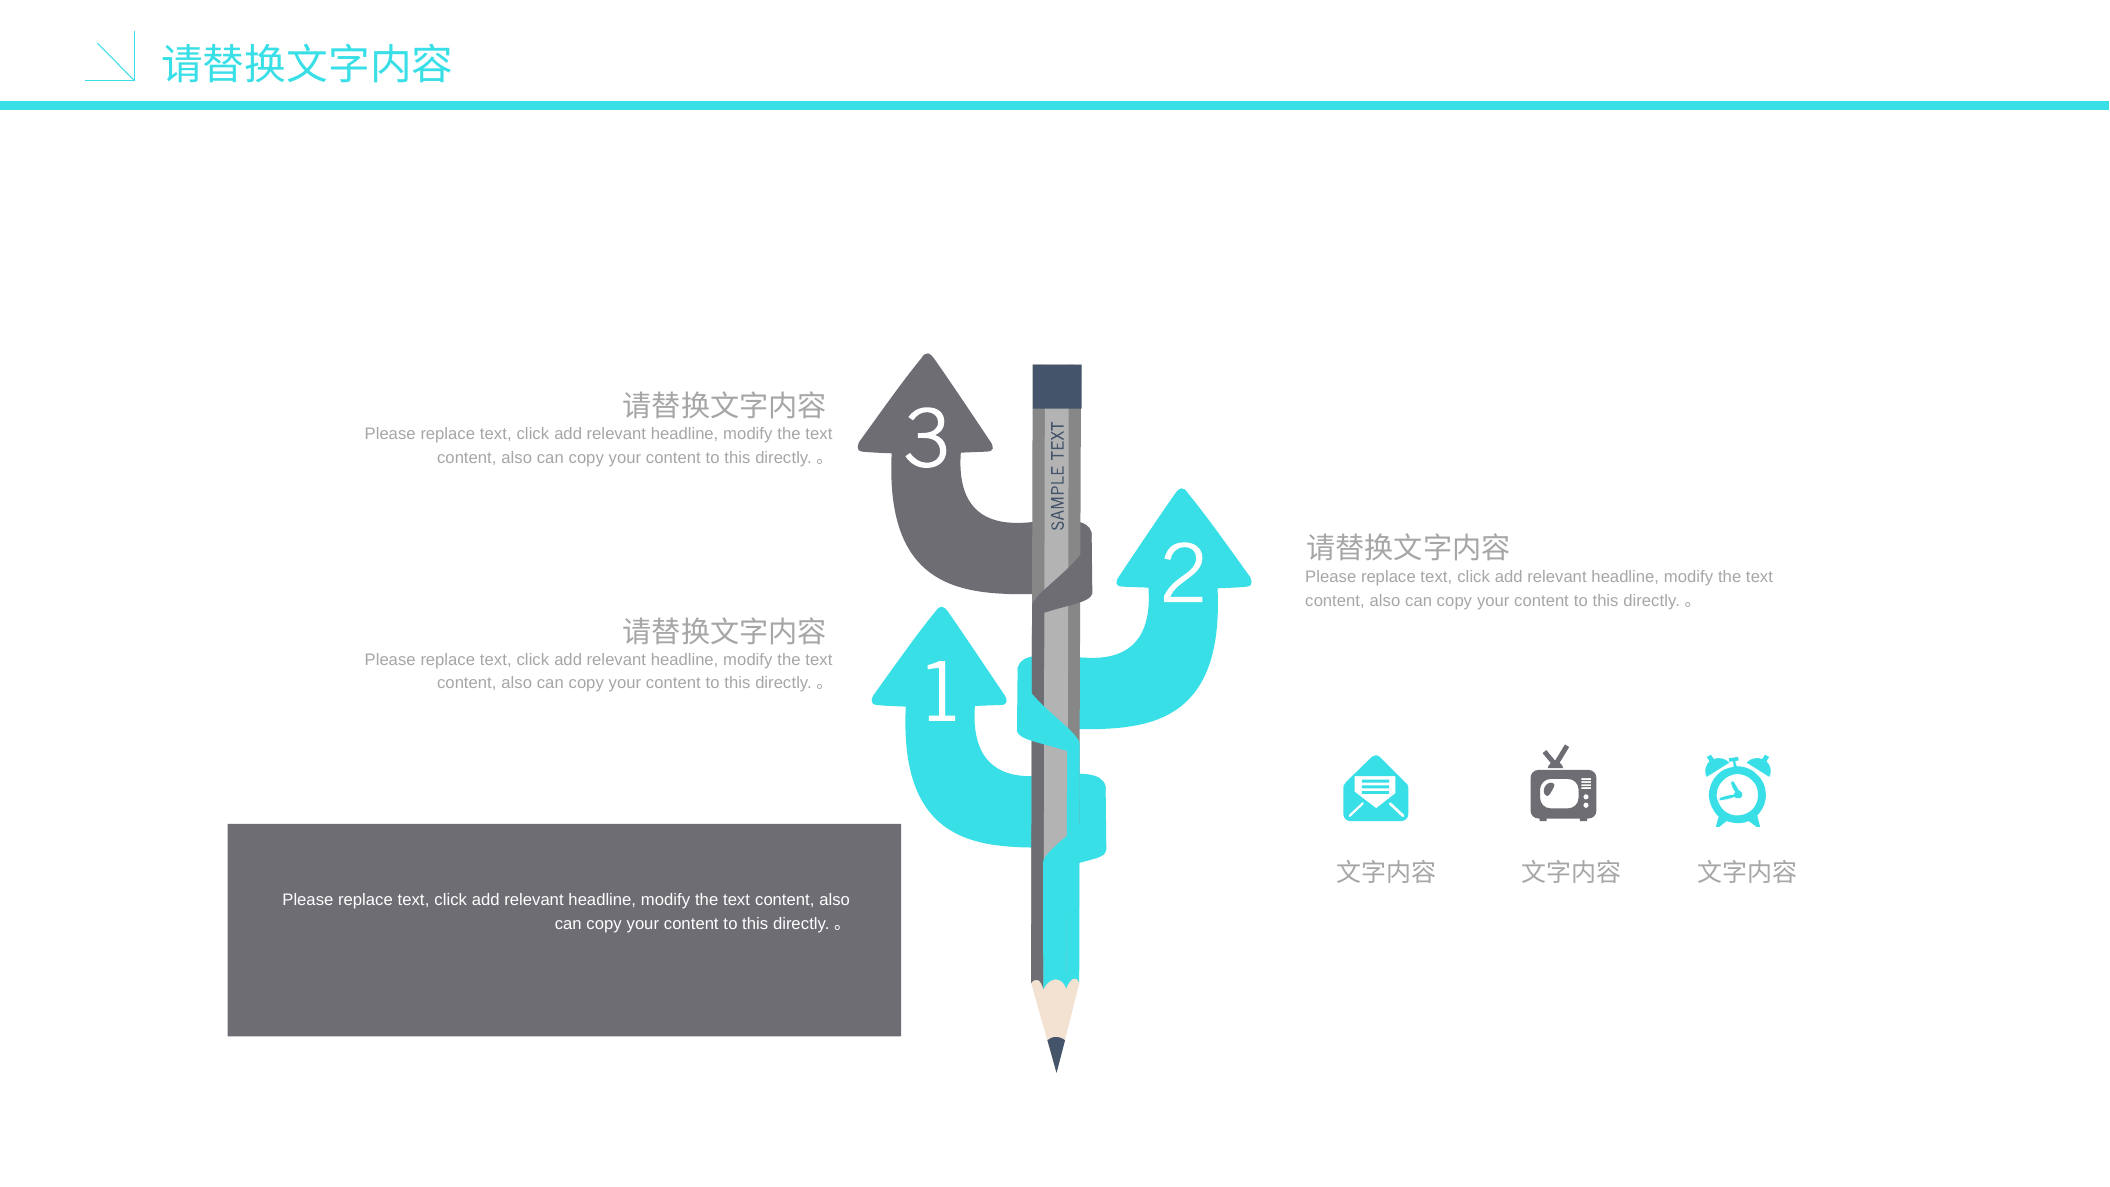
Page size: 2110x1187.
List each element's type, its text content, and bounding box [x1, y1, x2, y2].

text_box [854, 350, 1255, 1073]
text_box 文字内容 [1503, 842, 1640, 894]
text_box [1746, 754, 1771, 777]
text_box [1343, 755, 1409, 822]
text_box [227, 823, 902, 1037]
text_box 请替换文字内容 [145, 22, 500, 94]
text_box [323, 598, 848, 699]
text_box [1705, 754, 1766, 827]
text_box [323, 372, 848, 474]
text_box [1530, 744, 1597, 822]
text_box 文字内容 [1317, 842, 1455, 894]
text_box 文字内容 [1678, 842, 1816, 894]
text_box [1290, 514, 1816, 617]
